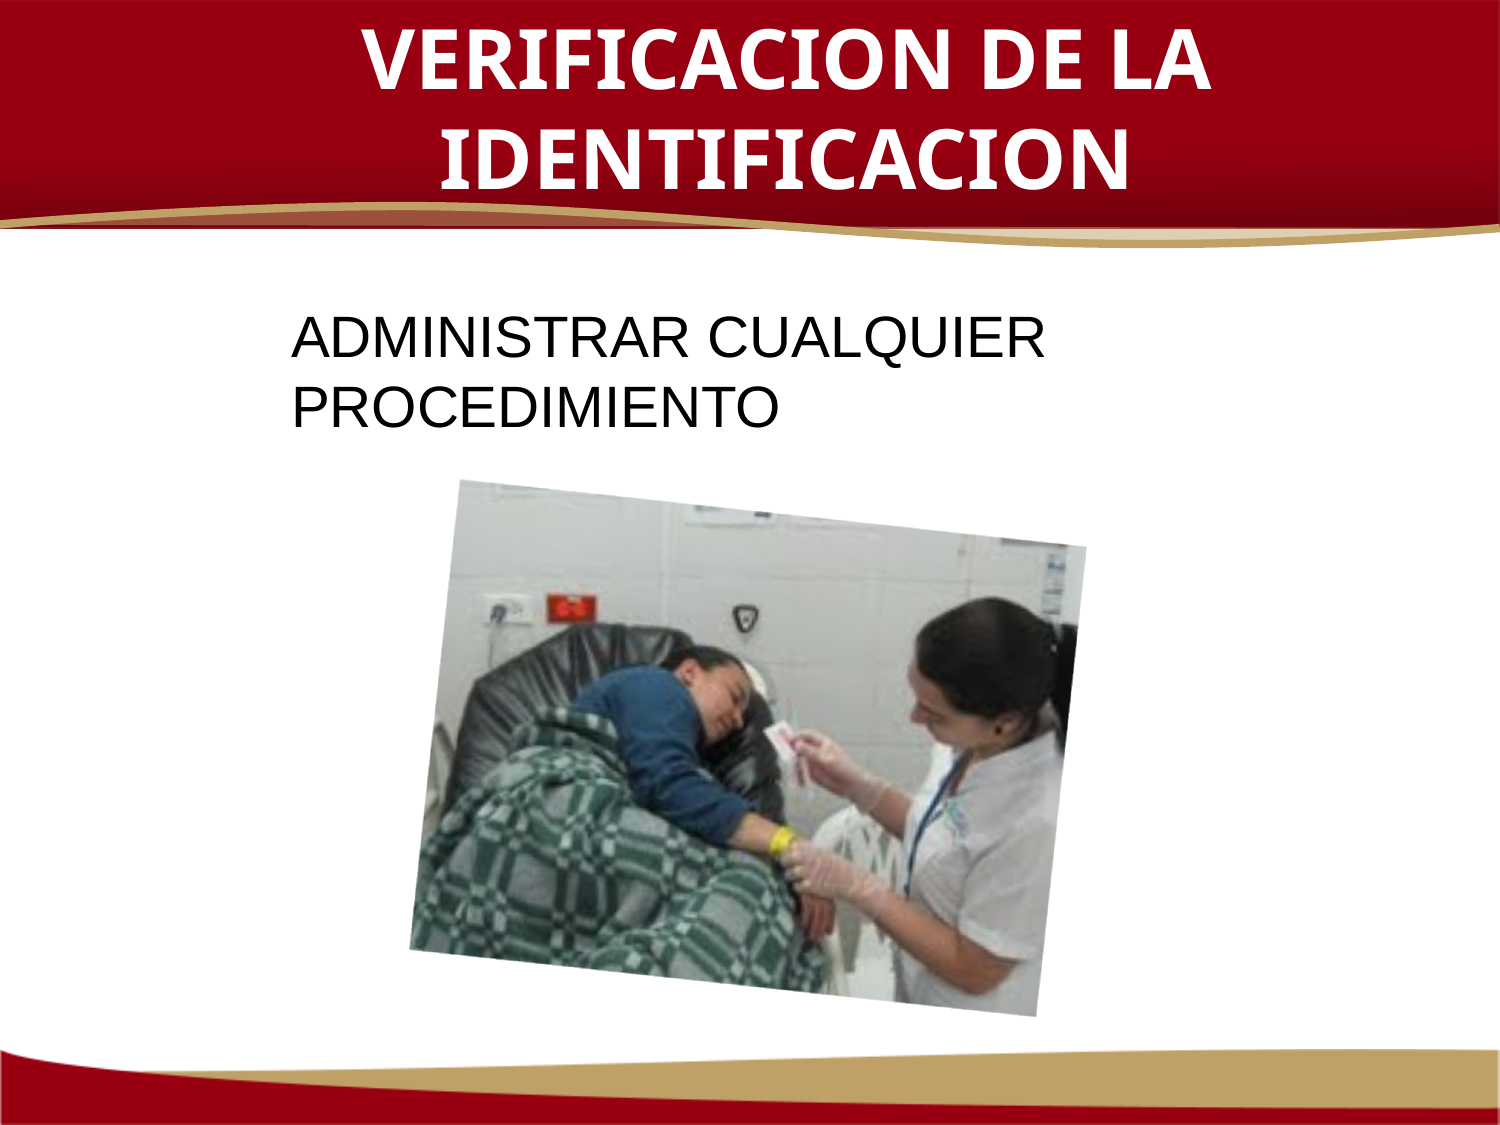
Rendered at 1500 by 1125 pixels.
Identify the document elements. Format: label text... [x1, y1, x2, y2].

picture [7, 225, 751, 229]
text_box ADMINISTRAR CUALQUIER PROCEDIMIENTO [276, 291, 1131, 447]
picture [0, 0, 1500, 227]
picture [410, 480, 1086, 1016]
text_box VERIFICACION DE LA IDENTIFICACION [112, 30, 1463, 181]
picture [0, 1049, 1500, 1125]
